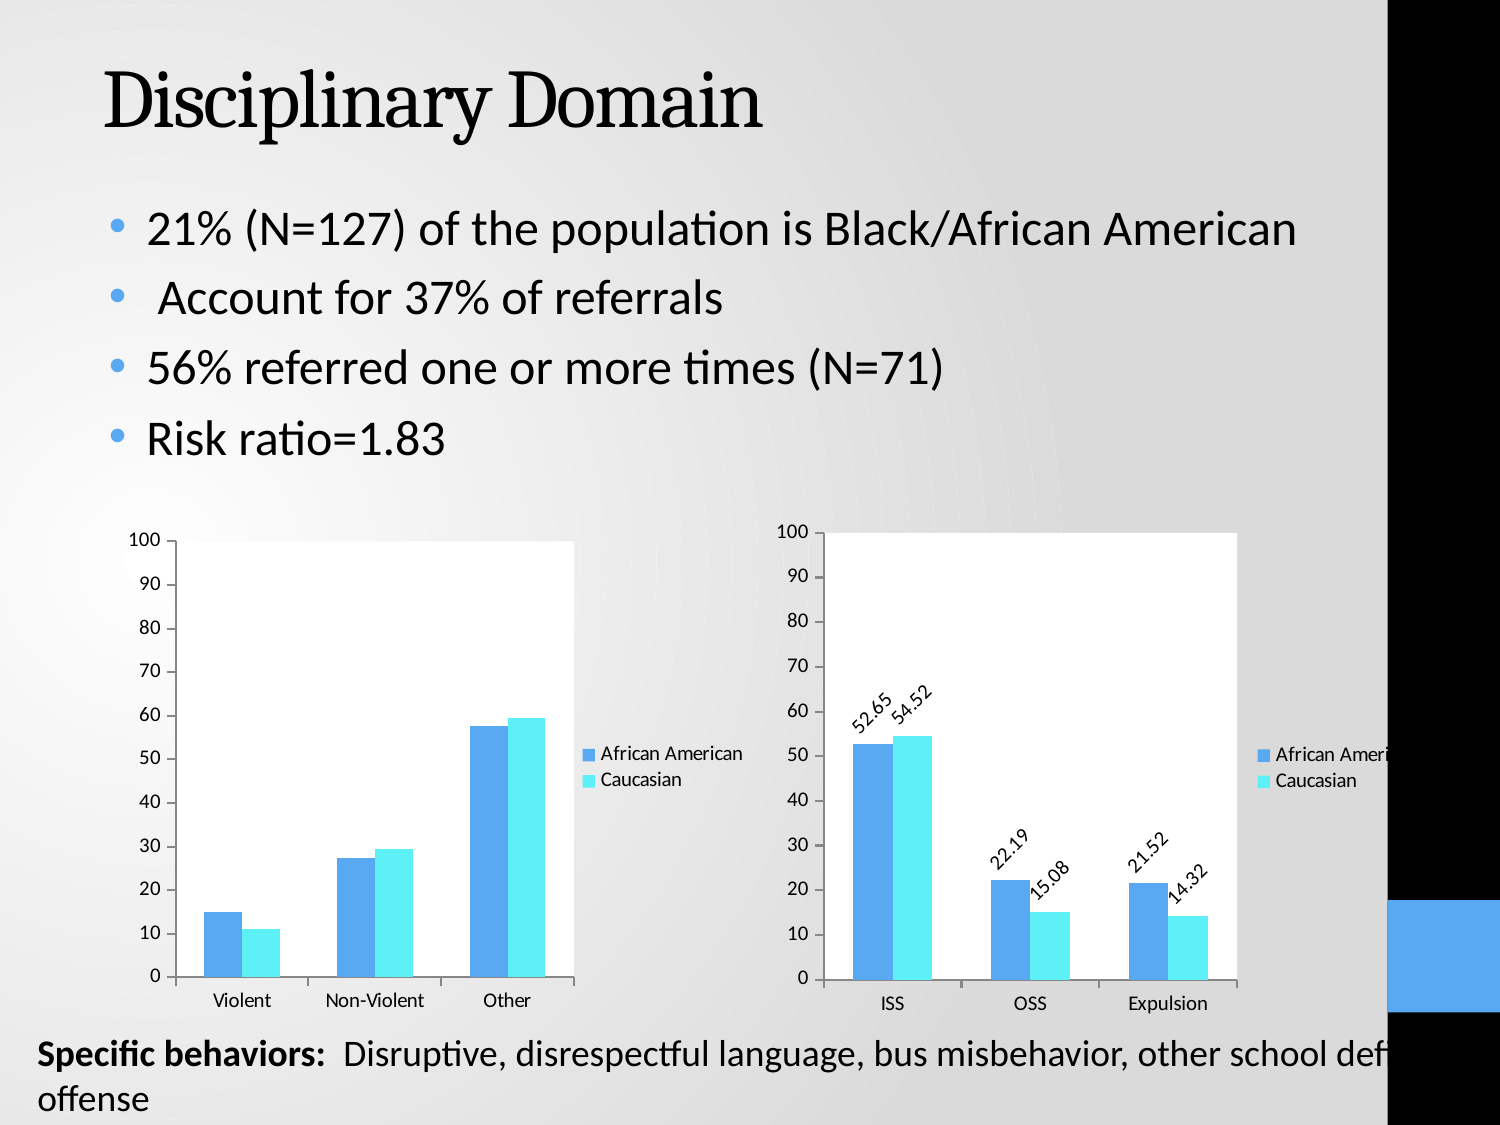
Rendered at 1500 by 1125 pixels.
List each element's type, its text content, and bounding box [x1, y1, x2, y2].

list 21% (N=127) of the population is Black/African American Account for 37% of referrals 56% referred one or more times (N=71) Risk ratio=1.83 [75, 187, 1425, 517]
text_box Specific behaviors: Disruptive, disrespectful language, bus misbehavior, other school defined offense [22, 1022, 1496, 1125]
chart [49, 511, 1438, 1026]
title Disciplinary Domain [87, 0, 1363, 187]
